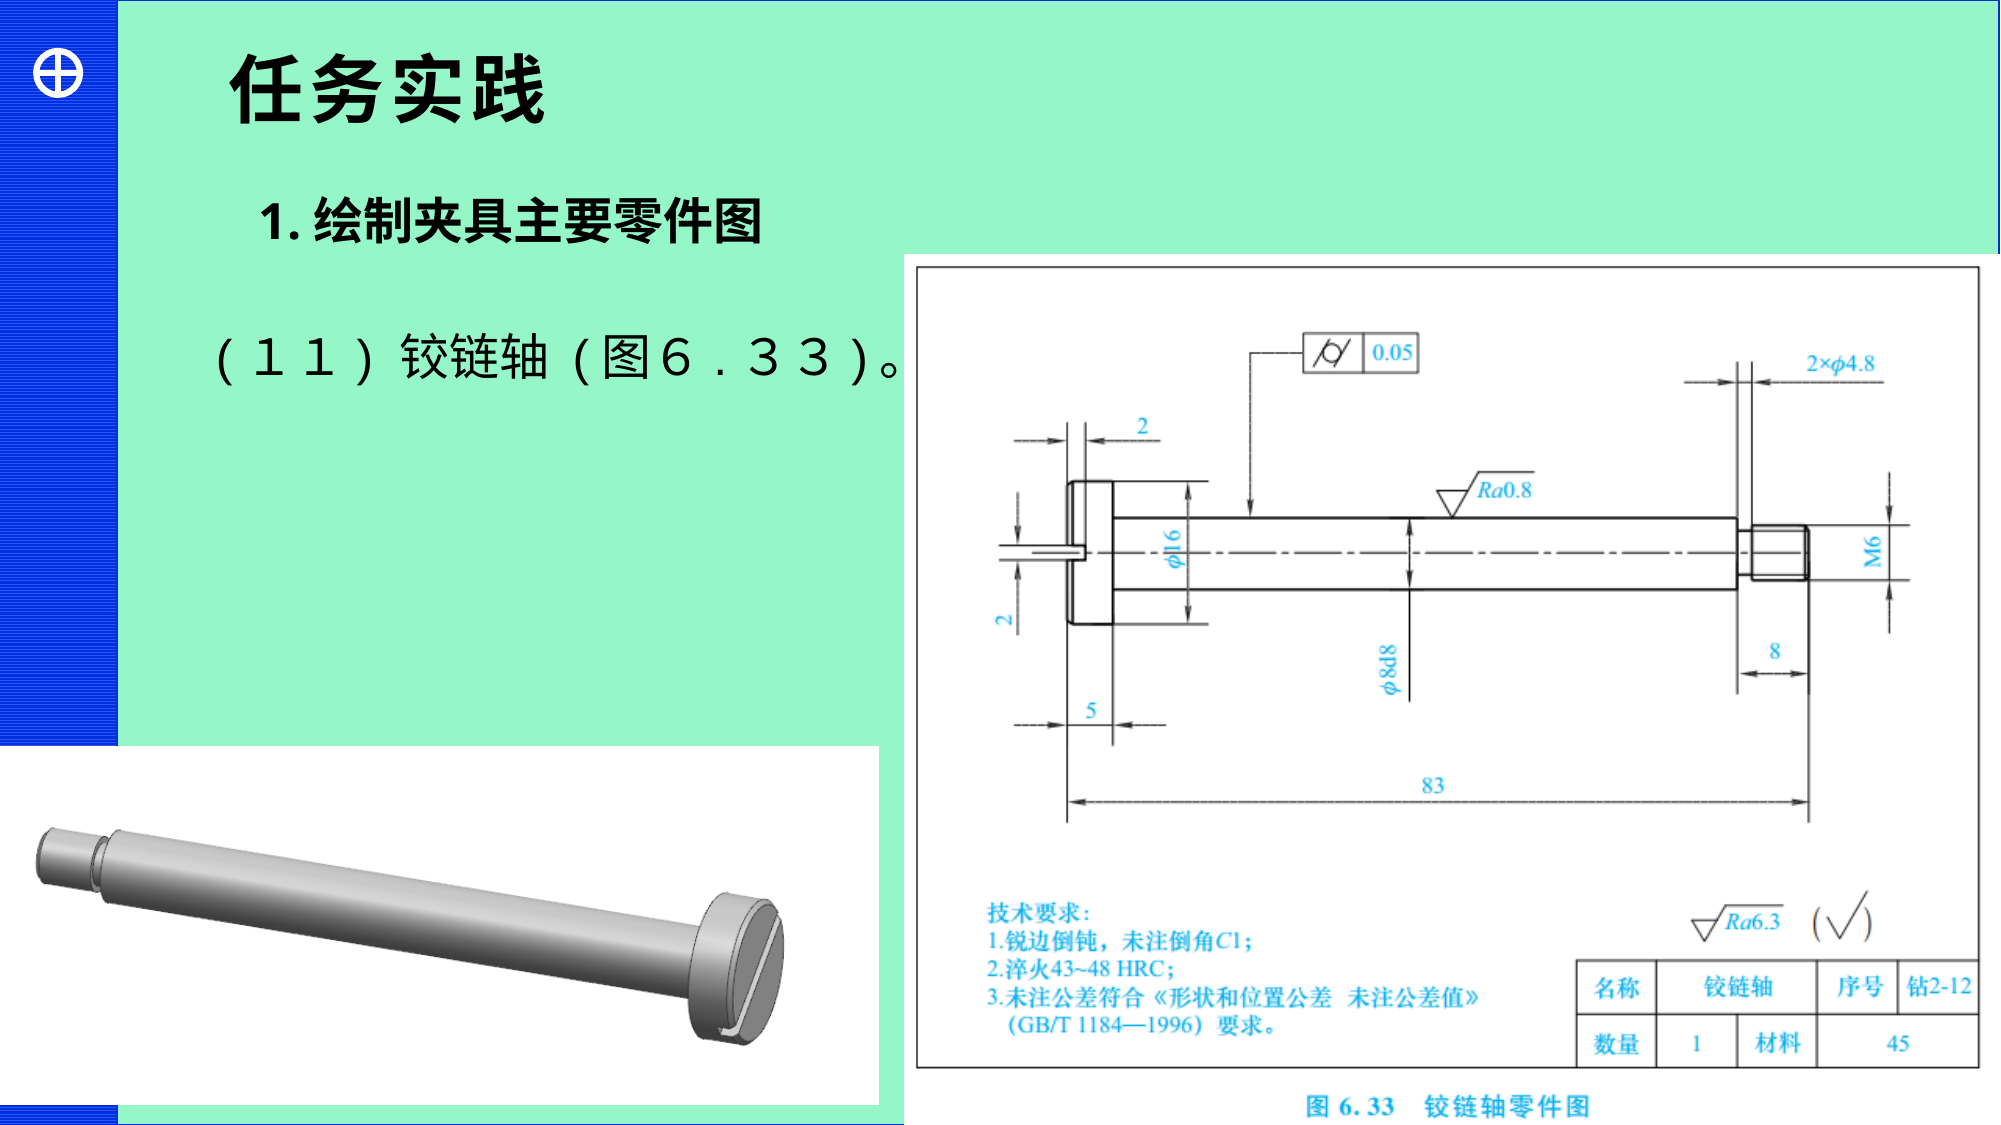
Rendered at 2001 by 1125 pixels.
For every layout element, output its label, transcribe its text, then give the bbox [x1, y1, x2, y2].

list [0, 746, 880, 1105]
picture [904, 254, 2000, 1125]
text_box 任务实践 [126, 18, 1414, 140]
text_box 1.绘制夹具主要零件图 [243, 182, 1244, 258]
text_box (１１) 铰链轴 (图６.３３)。 [126, 287, 904, 428]
